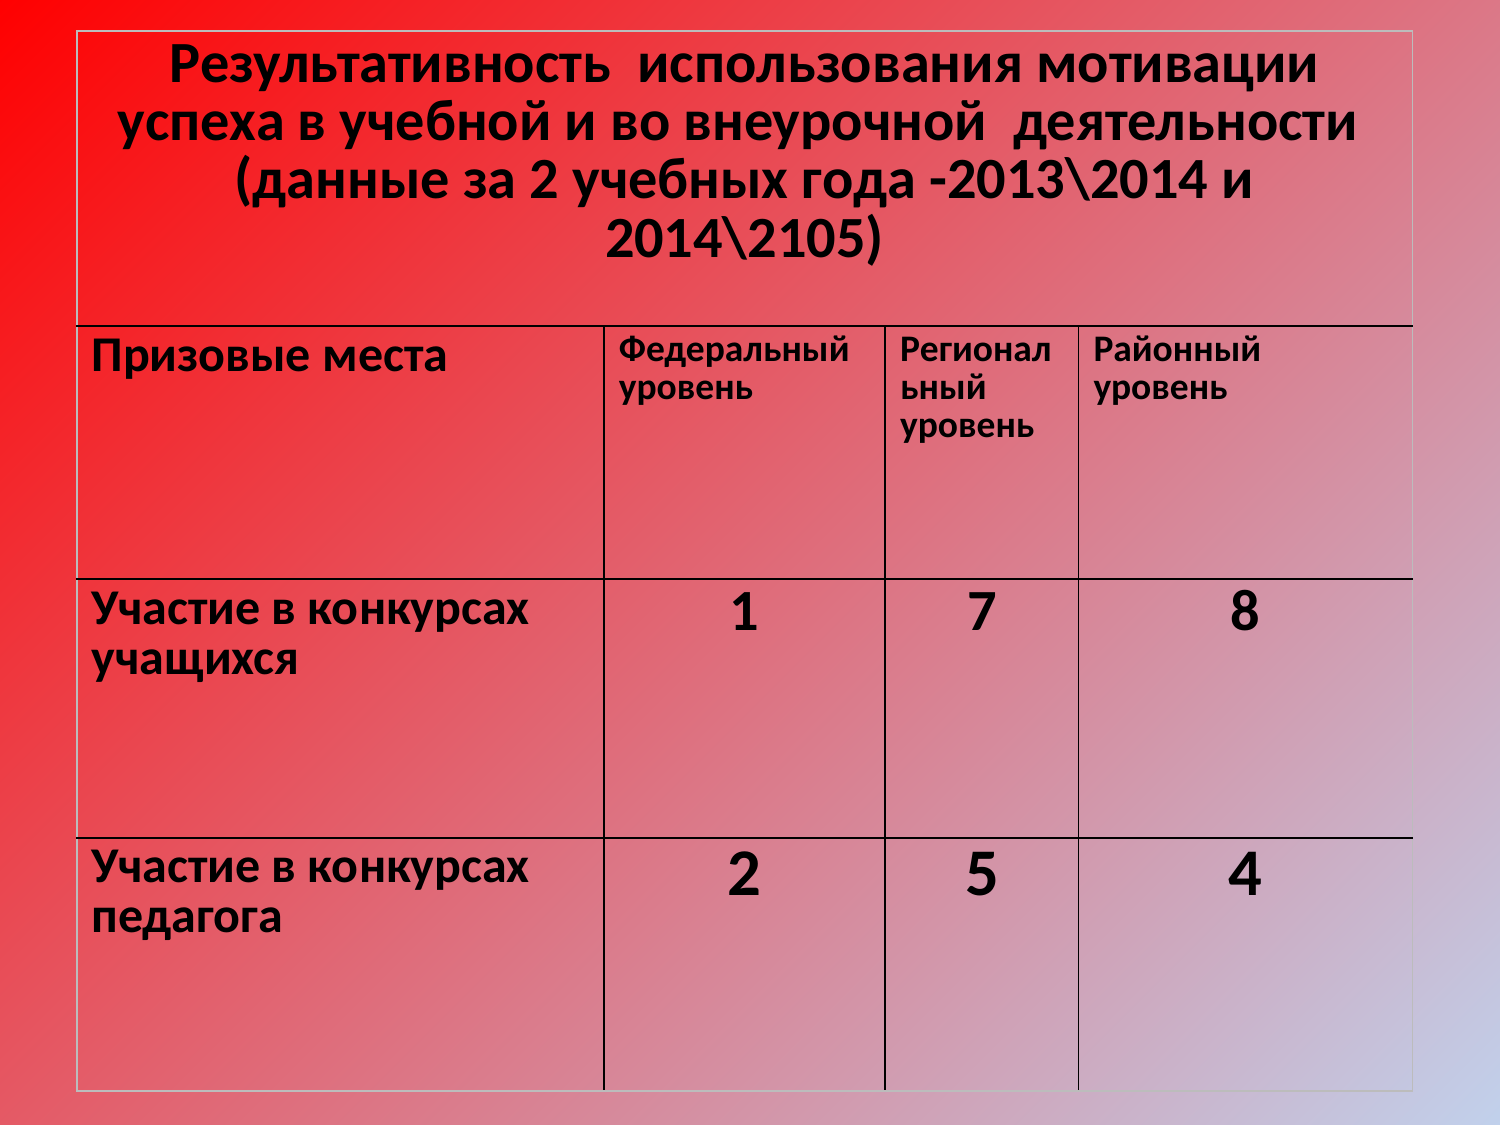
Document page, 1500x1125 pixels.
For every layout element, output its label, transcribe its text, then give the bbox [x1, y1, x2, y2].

table_cell Участие в конкурсах учащихся [78, 580, 603, 837]
table_cell 4 [1079, 839, 1412, 1090]
table_cell 2 [605, 839, 884, 1090]
table_cell Участие в конкурсах педагога [78, 839, 603, 1090]
table_cell 1 [605, 580, 884, 837]
table_cell Федеральный уровень [605, 327, 884, 578]
table_cell 5 [886, 839, 1078, 1090]
table_cell Районный уровень [1079, 327, 1412, 578]
table_cell 7 [886, 580, 1078, 837]
table_cell Призовые места [78, 327, 603, 578]
table_cell 8 [1079, 580, 1412, 837]
table_cell Региональный уровень [886, 327, 1078, 578]
table_header Результативность использования мотивации успеха в учебной и во внеурочной деятельности (данные за 2 учебных года -2013\2014 и 2014\2105) [78, 32, 1412, 325]
